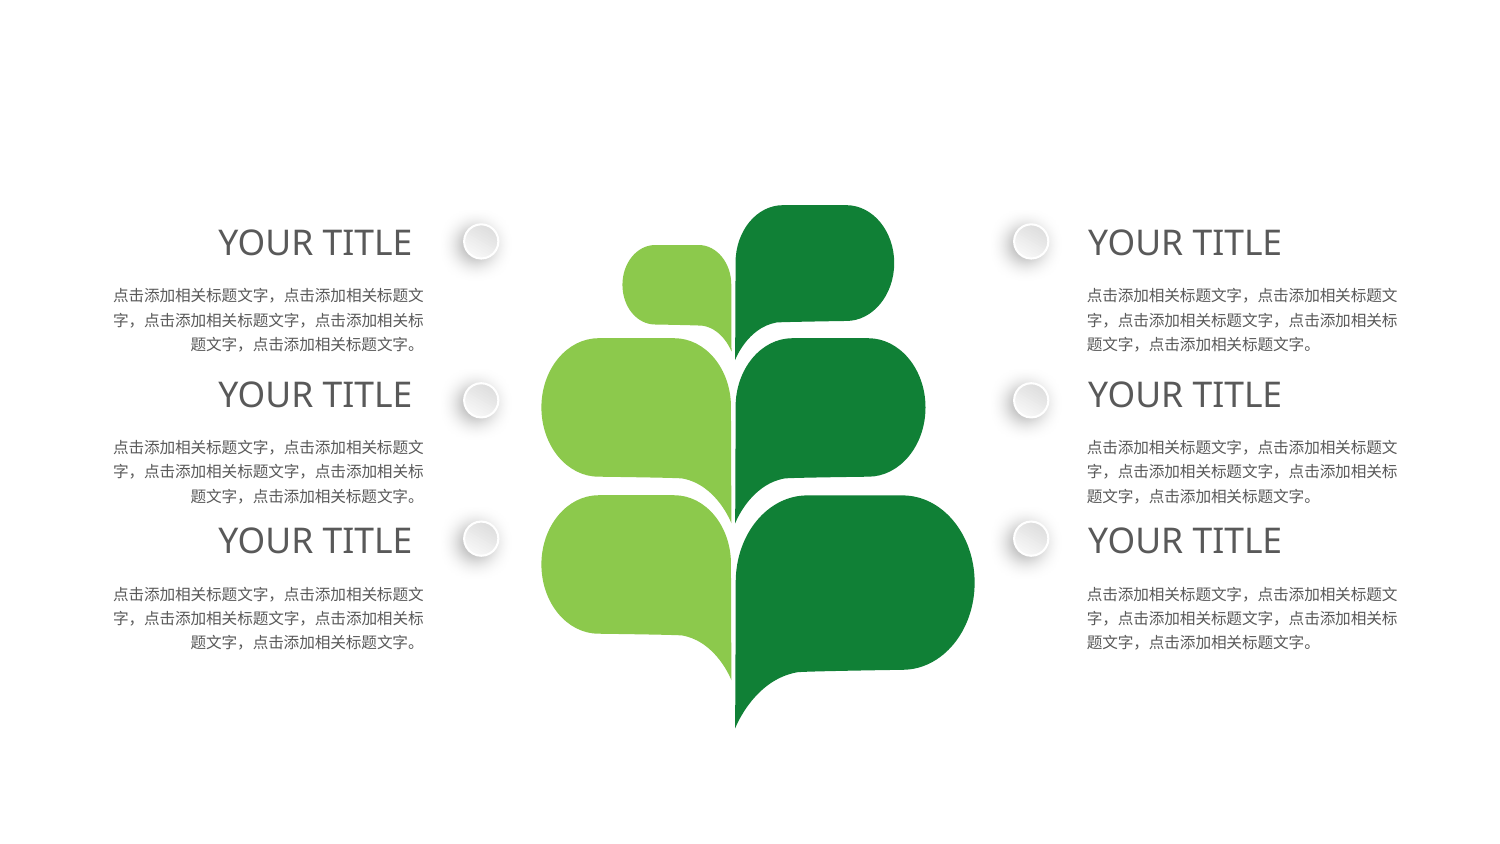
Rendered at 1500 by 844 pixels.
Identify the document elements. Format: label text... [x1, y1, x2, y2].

text_box [462, 222, 501, 261]
text_box [462, 519, 501, 558]
text_box 点击添加相关标题文字，点击添加相关标题文字，点击添加相关标题文字，点击添加相关标题文字，点击添加相关标题文字。 [1076, 275, 1410, 359]
text_box YOUR TITLE [140, 214, 424, 268]
text_box YOUR TITLE [140, 512, 424, 567]
text_box [462, 381, 501, 420]
text_box [541, 338, 732, 524]
text_box [735, 205, 895, 361]
text_box [735, 495, 975, 729]
text_box [735, 338, 926, 524]
text_box 点击添加相关标题文字，点击添加相关标题文字，点击添加相关标题文字，点击添加相关标题文字，点击添加相关标题文字。 [99, 275, 433, 359]
text_box 点击添加相关标题文字，点击添加相关标题文字，点击添加相关标题文字，点击添加相关标题文字，点击添加相关标题文字。 [99, 574, 433, 657]
text_box YOUR TITLE [140, 365, 424, 420]
text_box [1012, 222, 1051, 261]
text_box [1012, 381, 1051, 420]
text_box YOUR TITLE [1076, 214, 1361, 268]
text_box YOUR TITLE [1076, 365, 1361, 420]
text_box [541, 495, 732, 681]
text_box YOUR TITLE [1076, 512, 1361, 567]
text_box [622, 245, 732, 352]
text_box 点击添加相关标题文字，点击添加相关标题文字，点击添加相关标题文字，点击添加相关标题文字，点击添加相关标题文字。 [99, 427, 433, 511]
text_box 点击添加相关标题文字，点击添加相关标题文字，点击添加相关标题文字，点击添加相关标题文字，点击添加相关标题文字。 [1076, 574, 1410, 657]
text_box 点击添加相关标题文字，点击添加相关标题文字，点击添加相关标题文字，点击添加相关标题文字，点击添加相关标题文字。 [1076, 427, 1410, 511]
text_box [1012, 519, 1051, 558]
